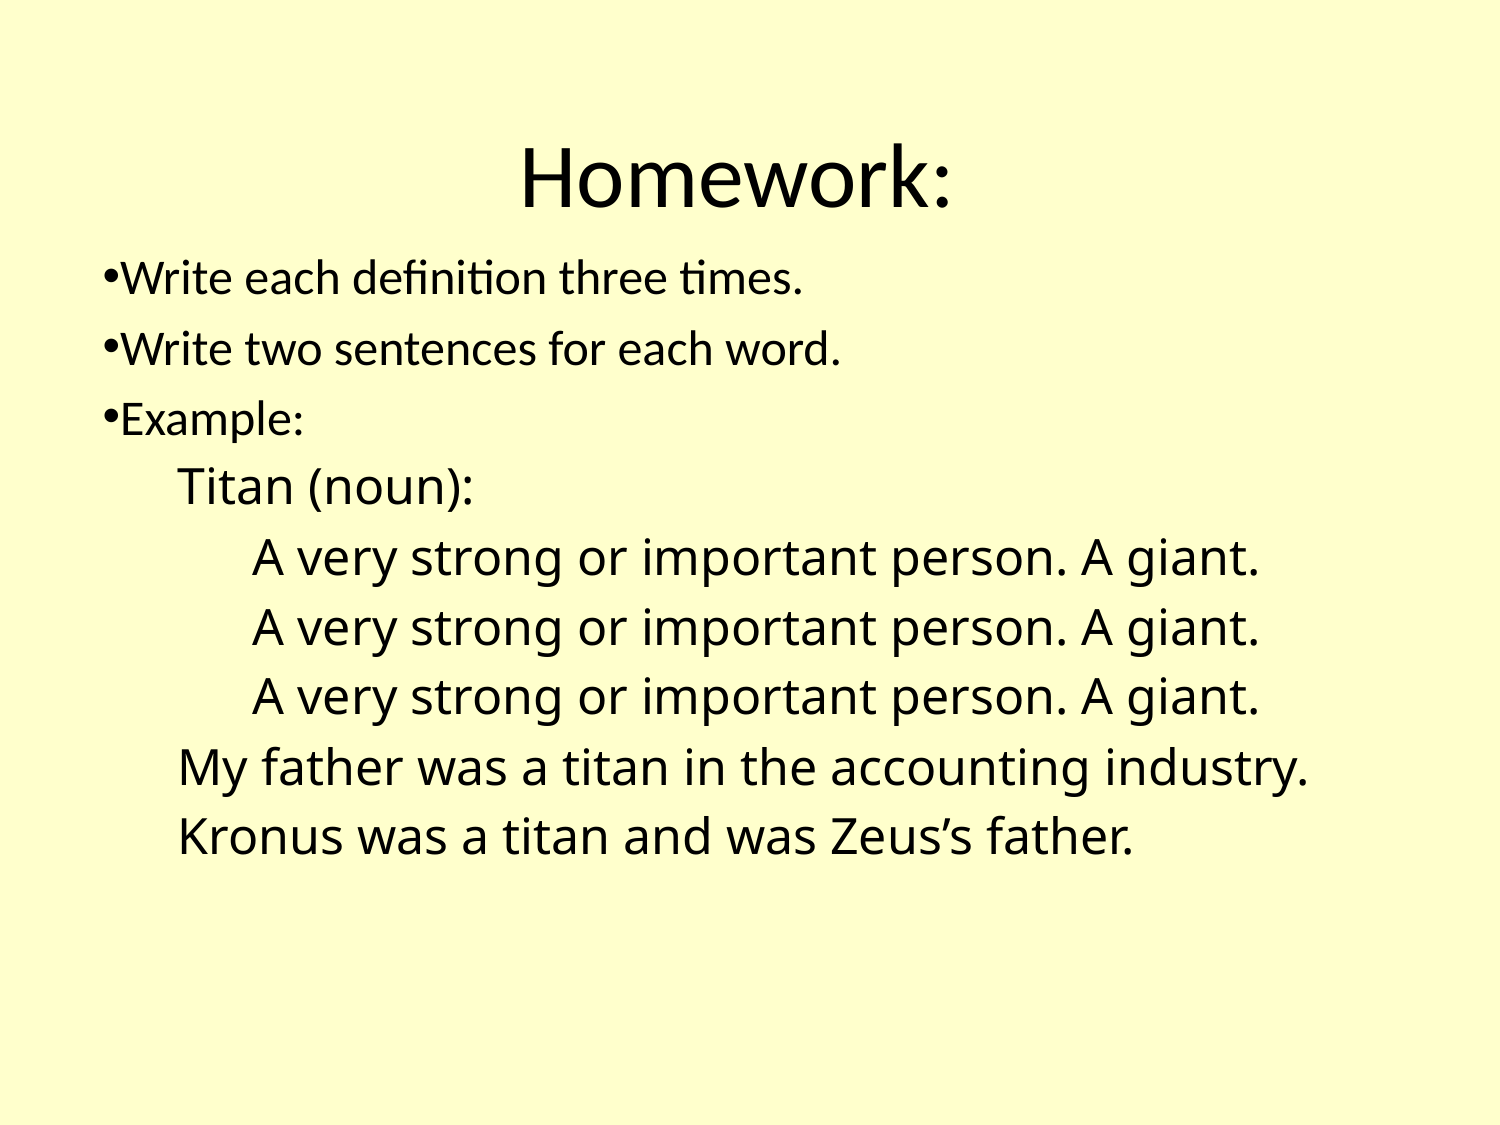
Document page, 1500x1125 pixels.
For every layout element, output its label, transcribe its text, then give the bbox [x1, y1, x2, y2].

subtitle Write each definition three times. Write two sentences for each word. Example: Titan (noun): A very strong or important person. A giant. A very strong or important person. A giant. A very strong or important person. A giant. My father was a titan in the accounting industry. Kronus was a titan and was Zeus’s father. [87, 237, 1413, 1025]
title Homework: [99, 50, 1375, 237]
